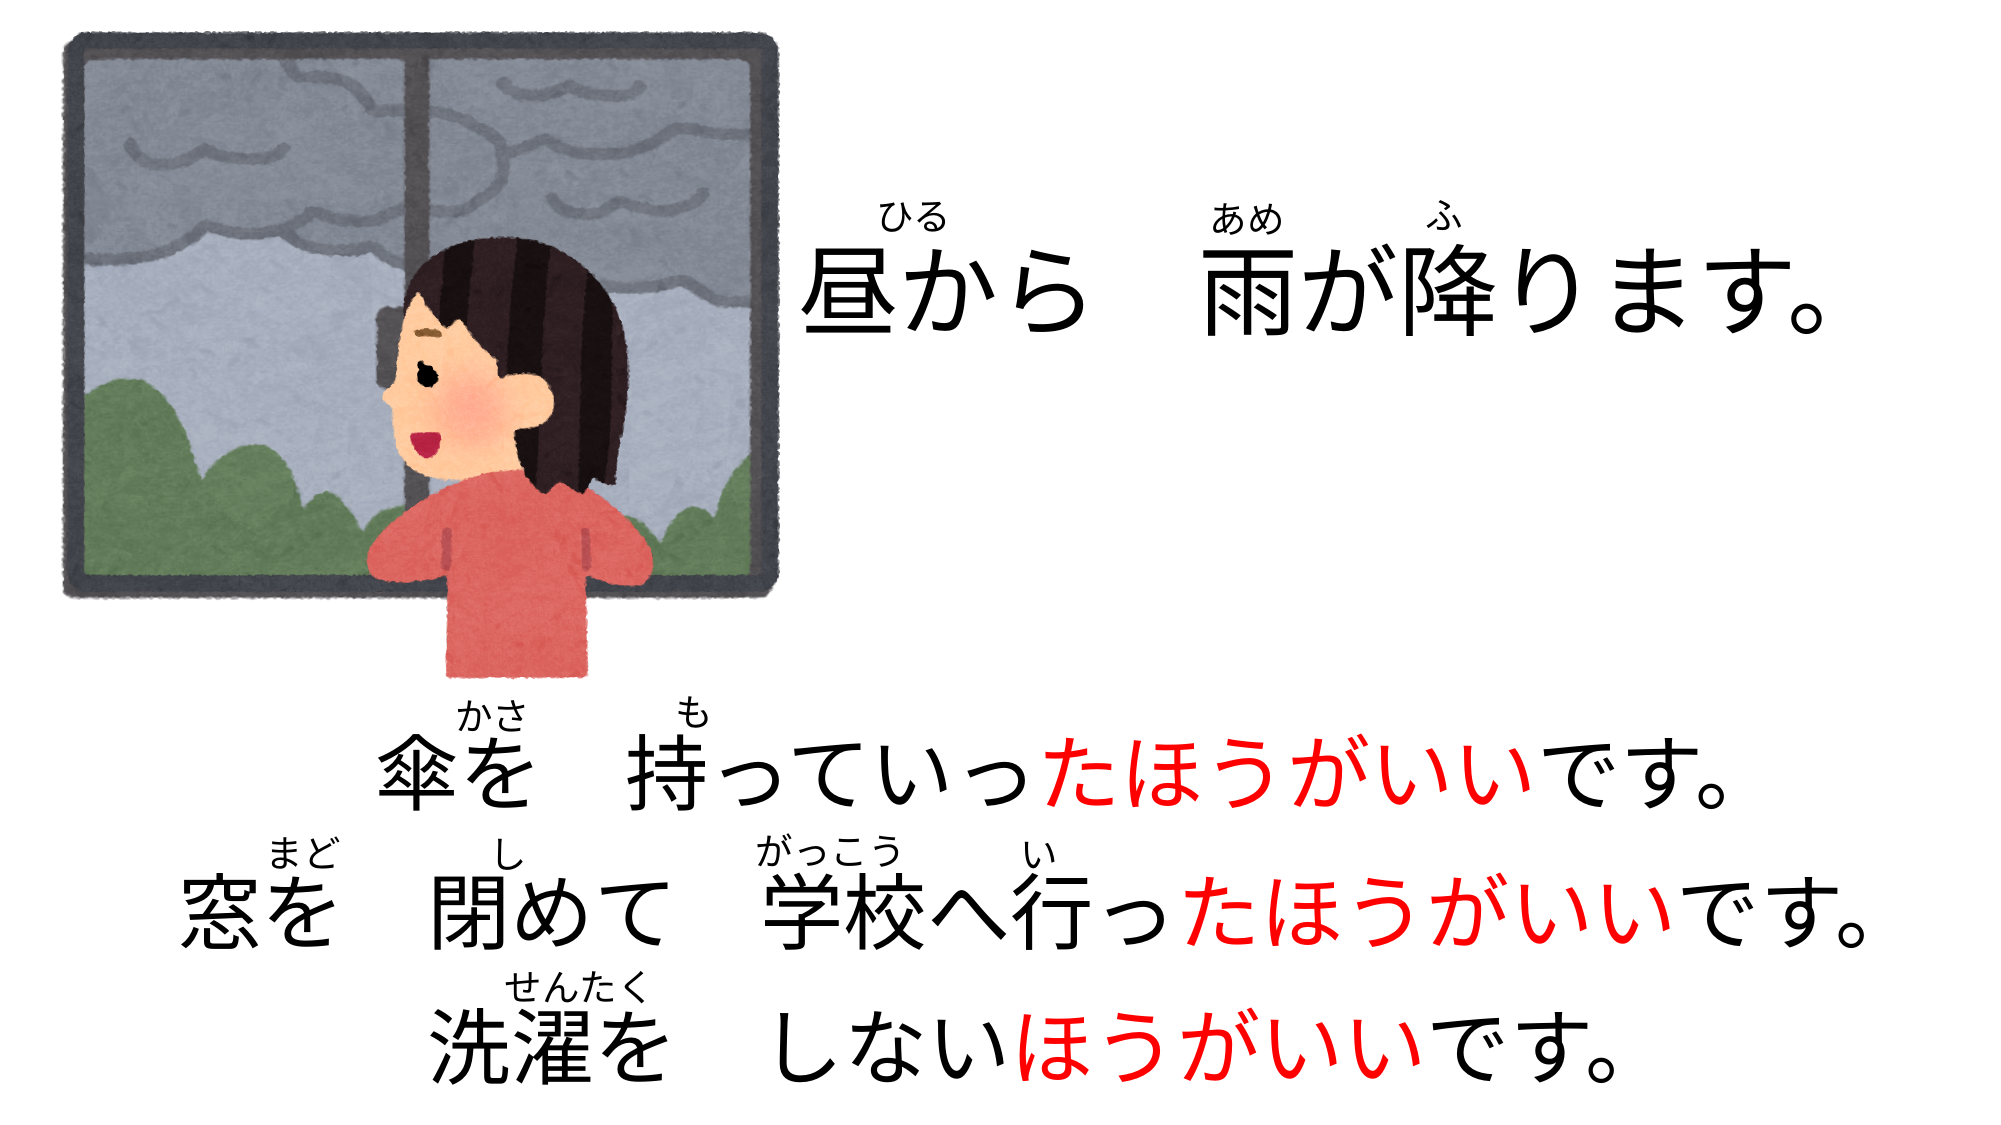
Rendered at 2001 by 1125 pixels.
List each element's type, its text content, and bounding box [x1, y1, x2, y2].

text_box 昼から 雨が降ります。 [795, 221, 1903, 357]
text_box かさ [440, 693, 545, 746]
text_box も [660, 693, 728, 741]
text_box い [1005, 823, 1073, 884]
text_box まど [251, 822, 356, 882]
text_box あめ [1194, 188, 1300, 249]
text_box がっこう [740, 820, 921, 881]
text_box 窓を 閉めて 学校へ行ったほうがいいです。 [164, 852, 1932, 968]
picture [52, 19, 795, 693]
text_box ひる [861, 186, 966, 246]
text_box 洗濯を しないほうがいいです。 [414, 987, 1682, 1103]
text_box 傘を 持っていったほうがいいです。 [362, 714, 1792, 830]
text_box ふ [1410, 184, 1478, 244]
text_box せんたく [489, 956, 670, 1017]
text_box し [474, 823, 542, 883]
